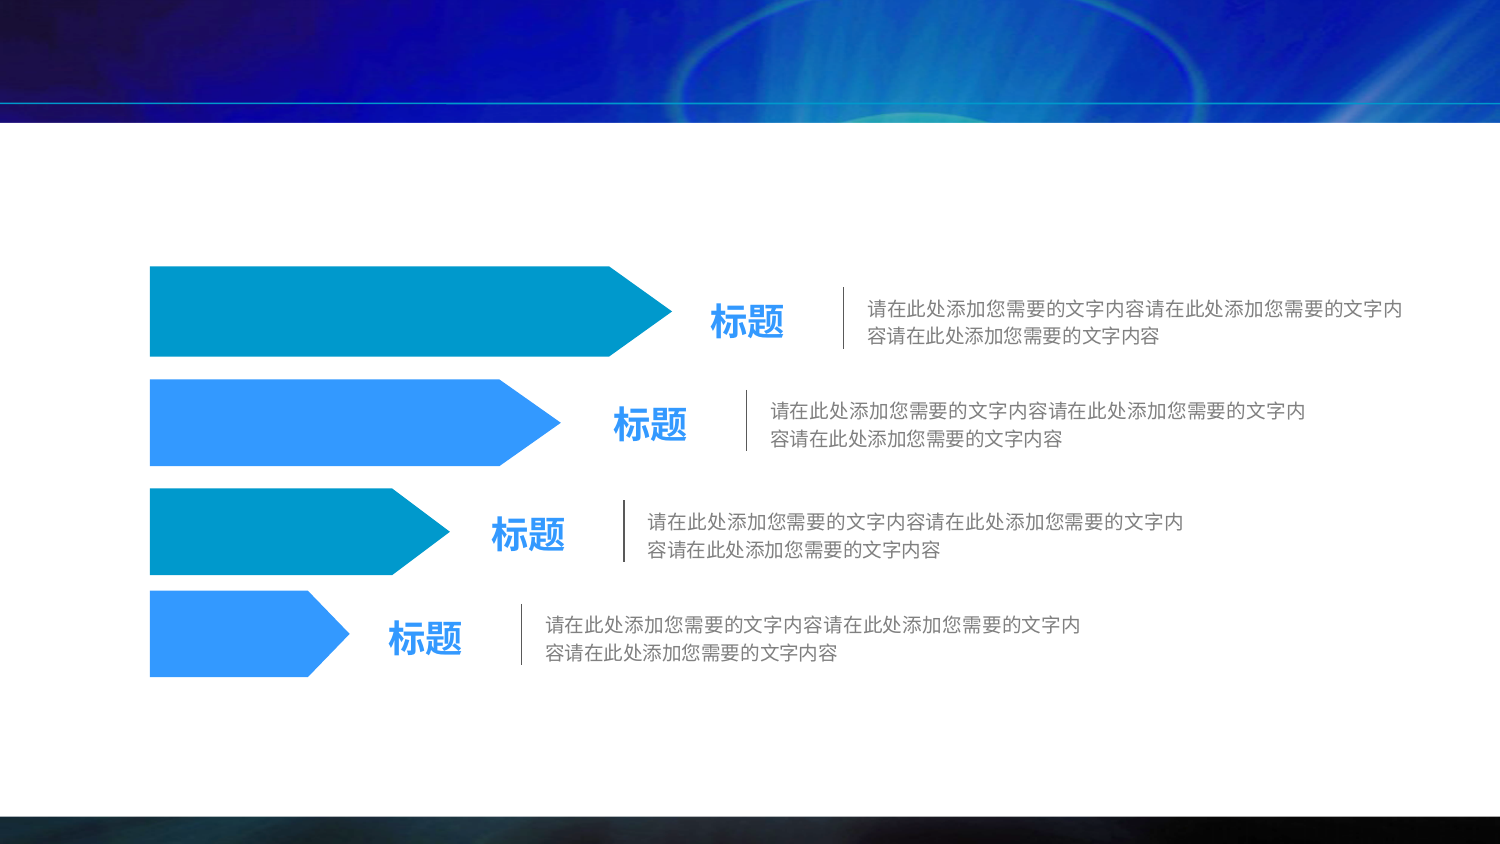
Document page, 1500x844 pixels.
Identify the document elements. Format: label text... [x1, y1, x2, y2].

text_box 标题 [348, 607, 503, 667]
text_box 标题 [573, 393, 728, 454]
text_box 标题 [670, 291, 825, 351]
text_box 标题 [451, 504, 606, 564]
text_box 请在此处添加您需要的文字内容请在此处添加您需要的文字内容请在此处添加您需要的文字内容 [545, 609, 1081, 665]
picture [0, 105, 1500, 122]
text_box 请在此处添加您需要的文字内容请在此处添加您需要的文字内容请在此处添加您需要的文字内容 [770, 395, 1306, 451]
text_box [149, 488, 450, 576]
text_box 请在此处添加您需要的文字内容请在此处添加您需要的文字内容请在此处添加您需要的文字内容 [867, 292, 1403, 348]
text_box [149, 590, 350, 678]
picture [0, 0, 1500, 102]
text_box [149, 266, 673, 357]
text_box 请在此处添加您需要的文字内容请在此处添加您需要的文字内容请在此处添加您需要的文字内容 [647, 506, 1184, 561]
picture [0, 817, 1500, 844]
text_box [149, 379, 561, 467]
